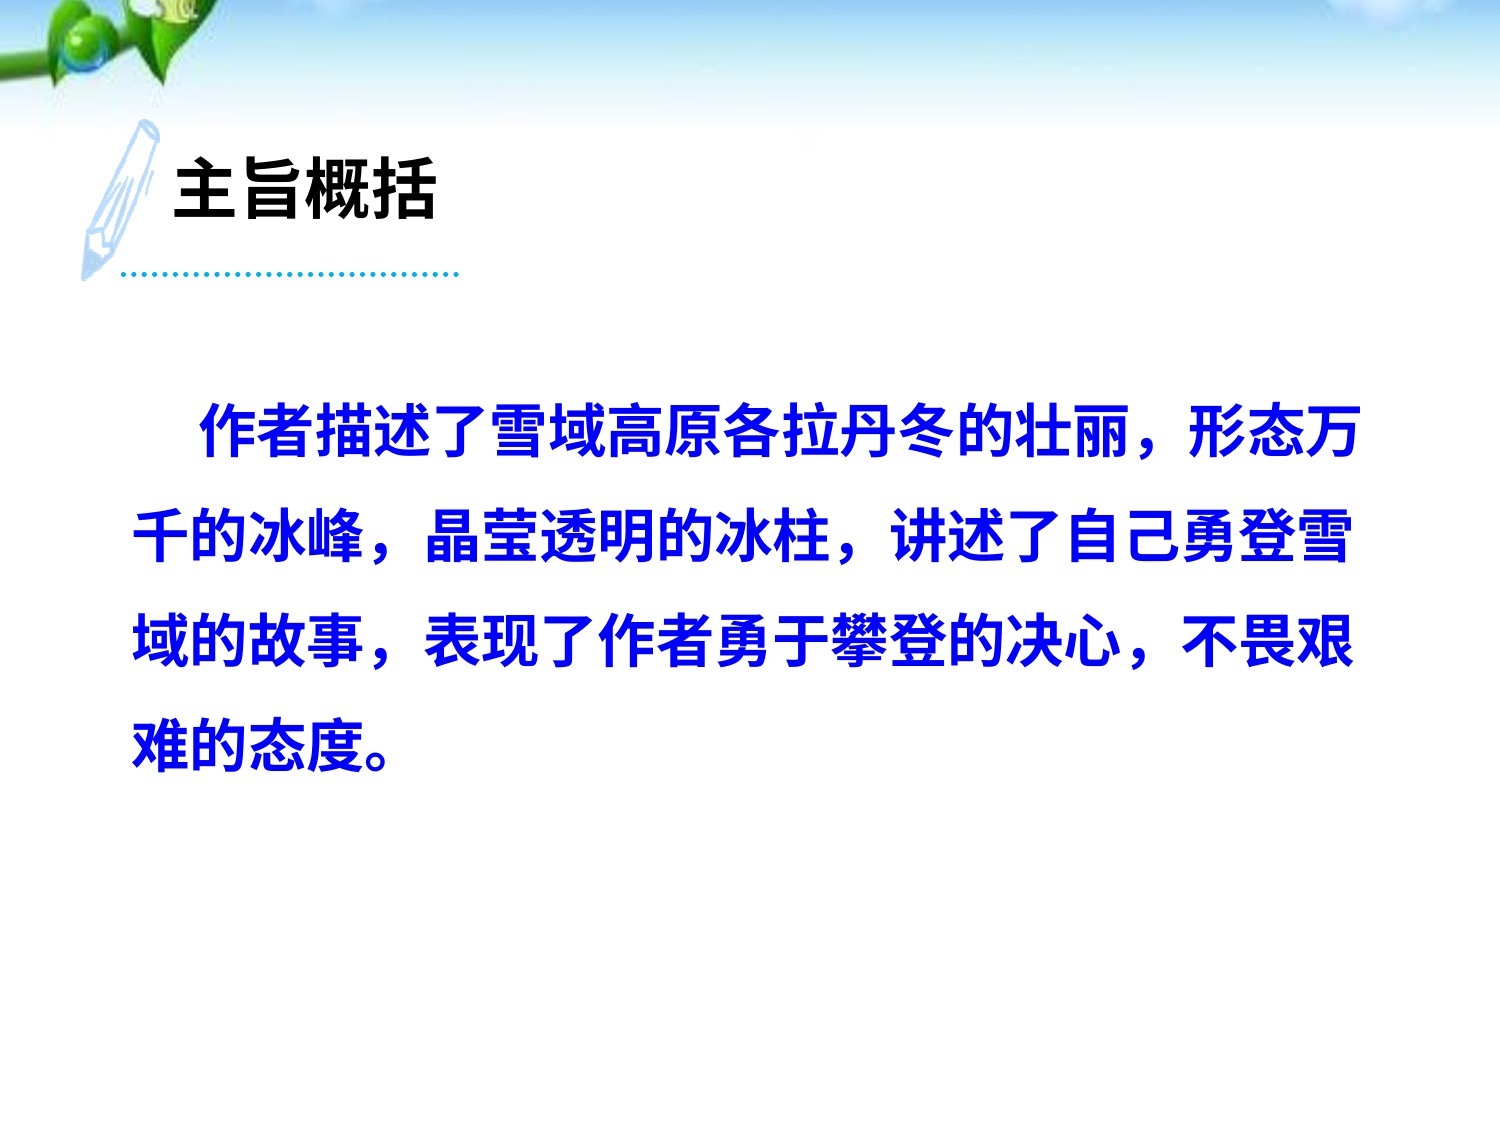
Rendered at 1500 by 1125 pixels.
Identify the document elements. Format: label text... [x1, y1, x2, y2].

text_box 作者描述了雪域高原各拉丹冬的壮丽，形态万千的冰峰，晶莹透明的冰柱，讲述了自己勇登雪域的故事，表现了作者勇于攀登的决心，不畏艰难的态度。 [120, 353, 1404, 785]
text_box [81, 119, 468, 282]
picture [0, 0, 1500, 1125]
